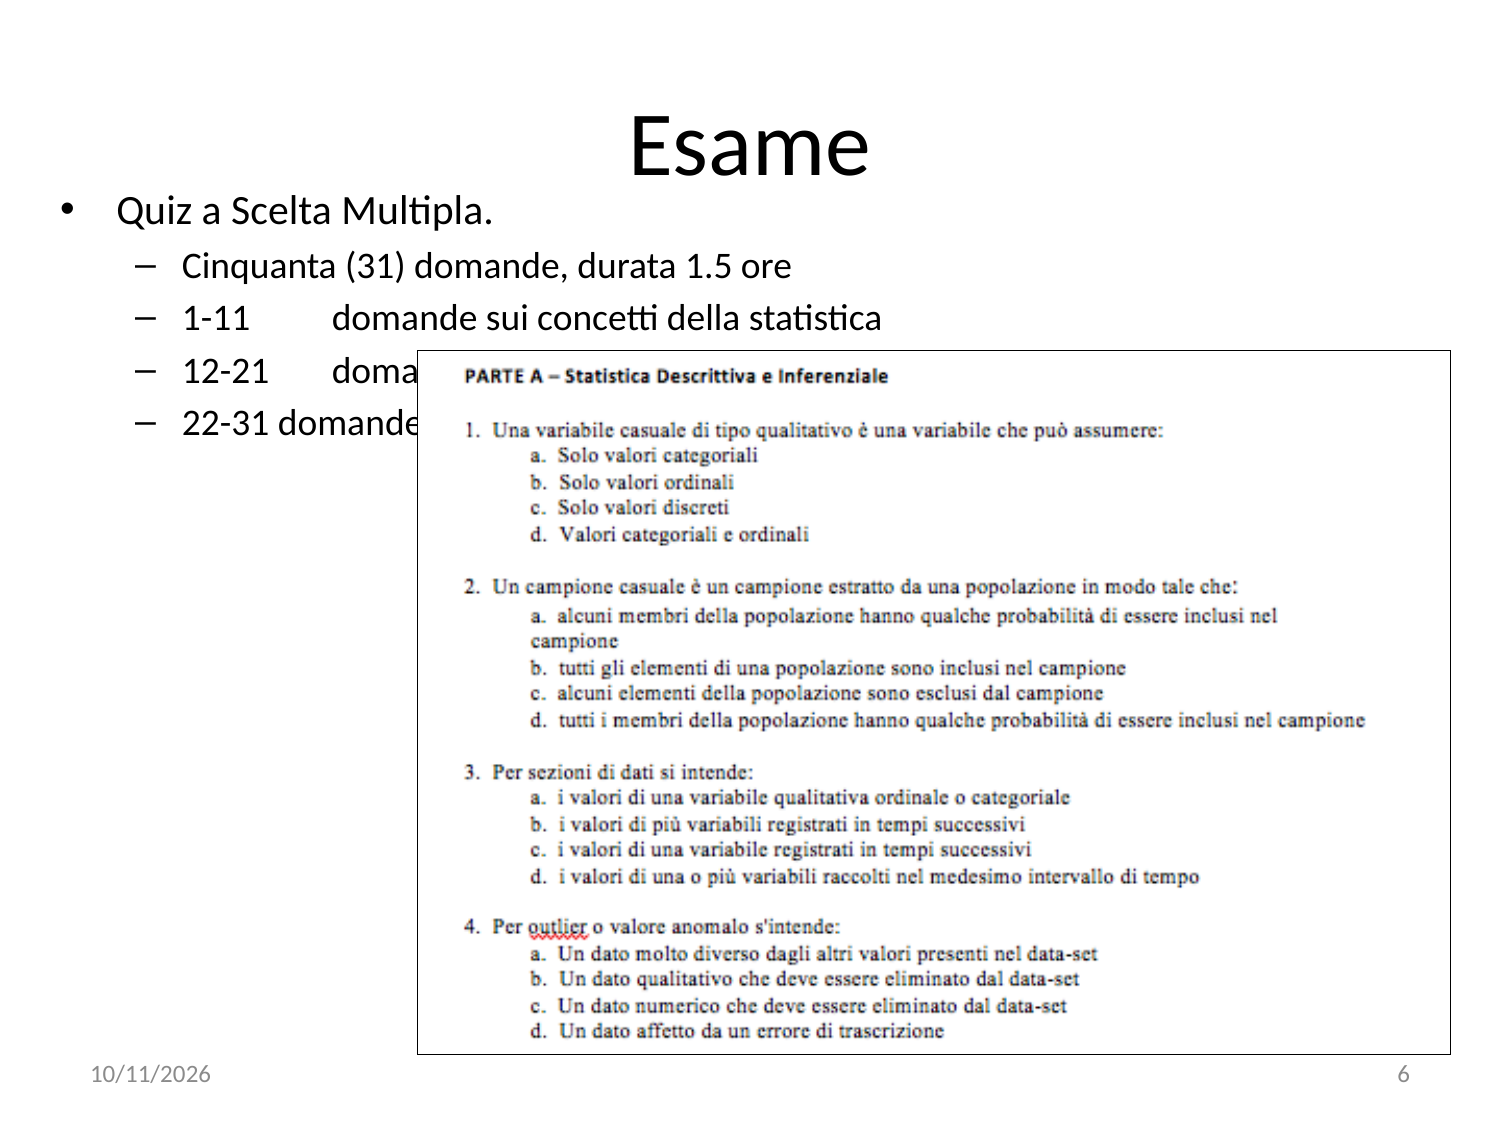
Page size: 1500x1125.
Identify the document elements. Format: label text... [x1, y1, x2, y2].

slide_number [75, 1042, 425, 1103]
slide_number 6 [1074, 1063, 1425, 1103]
text_box Quiz a Scelta Multipla. Cinquanta (31) domande, durata 1.5 ore 1-11 domande sui concetti della statistica 12-21 domande sull’uso del Minitab 22-31 domande sull’esito di Analisi dei DS utilizzati a lezione [45, 175, 1396, 476]
title Esame [75, 45, 1425, 233]
picture [417, 350, 1451, 1056]
